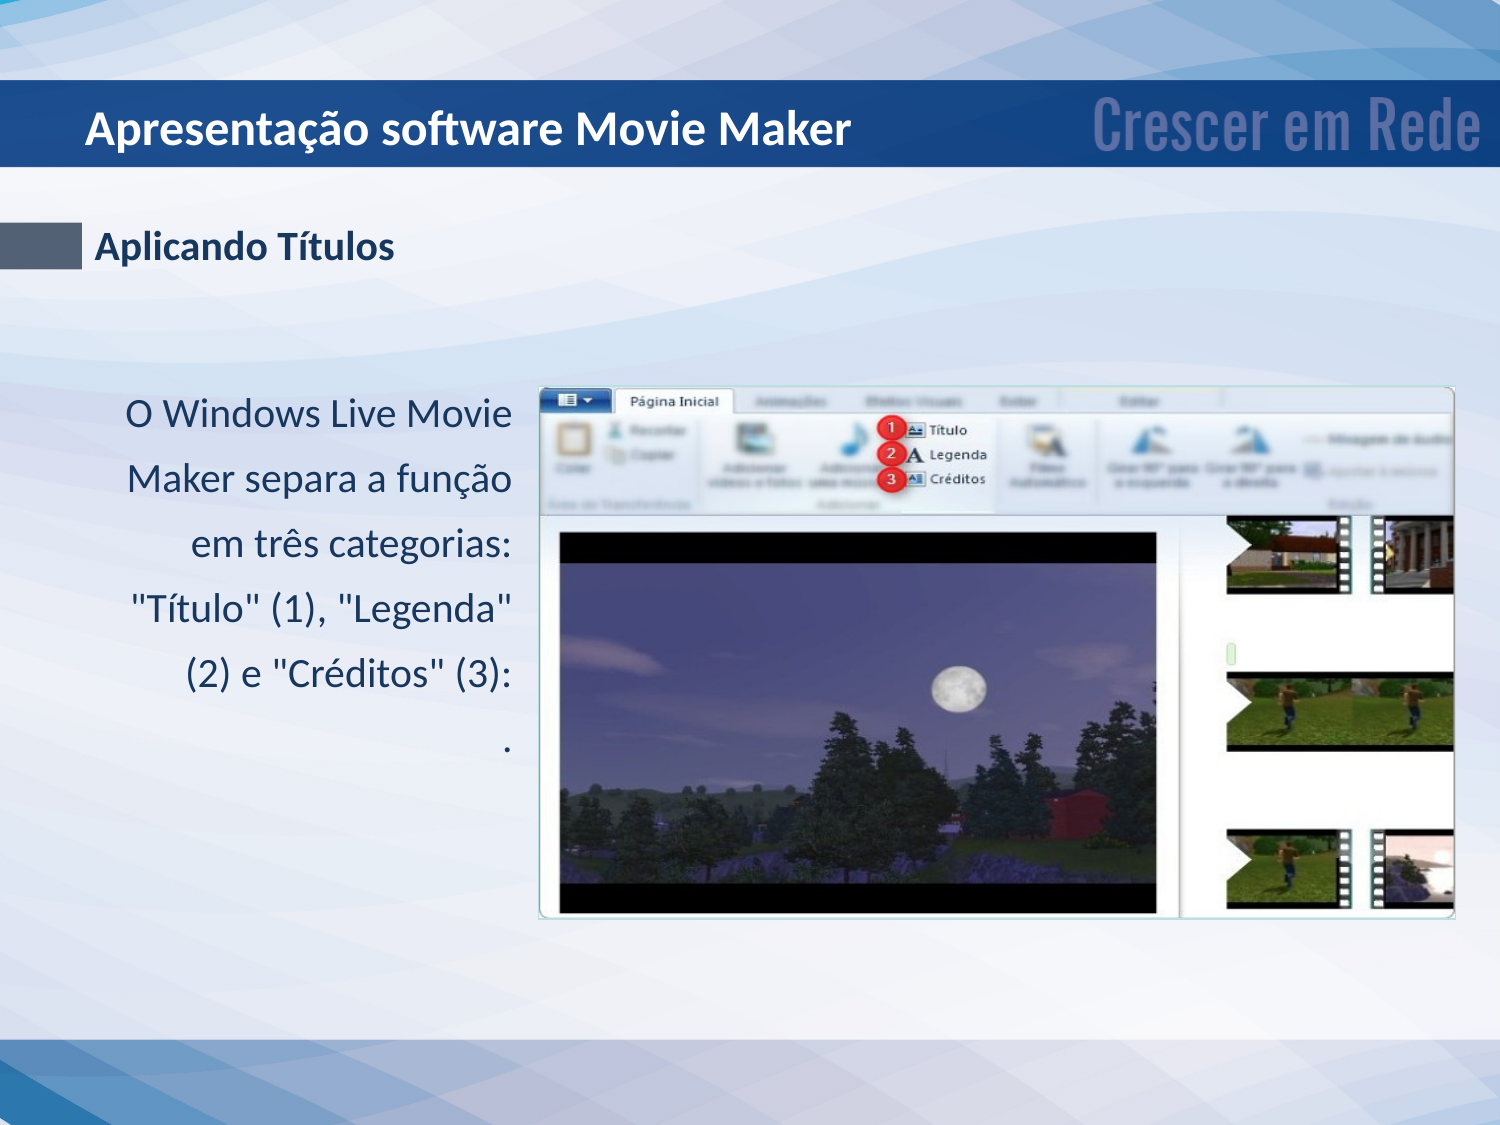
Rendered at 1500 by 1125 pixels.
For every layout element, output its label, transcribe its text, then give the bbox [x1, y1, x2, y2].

text_box Aplicando Títulos [70, 210, 1172, 376]
text_box [0, 220, 70, 272]
text_box Apresentação software Movie Maker [70, 88, 1430, 223]
text_box O Windows Live Movie Maker separa a função em três categorias: "Título" (1), "Legenda" (2) e "Créditos" (3): . [82, 376, 528, 969]
picture [0, 0, 1500, 1125]
